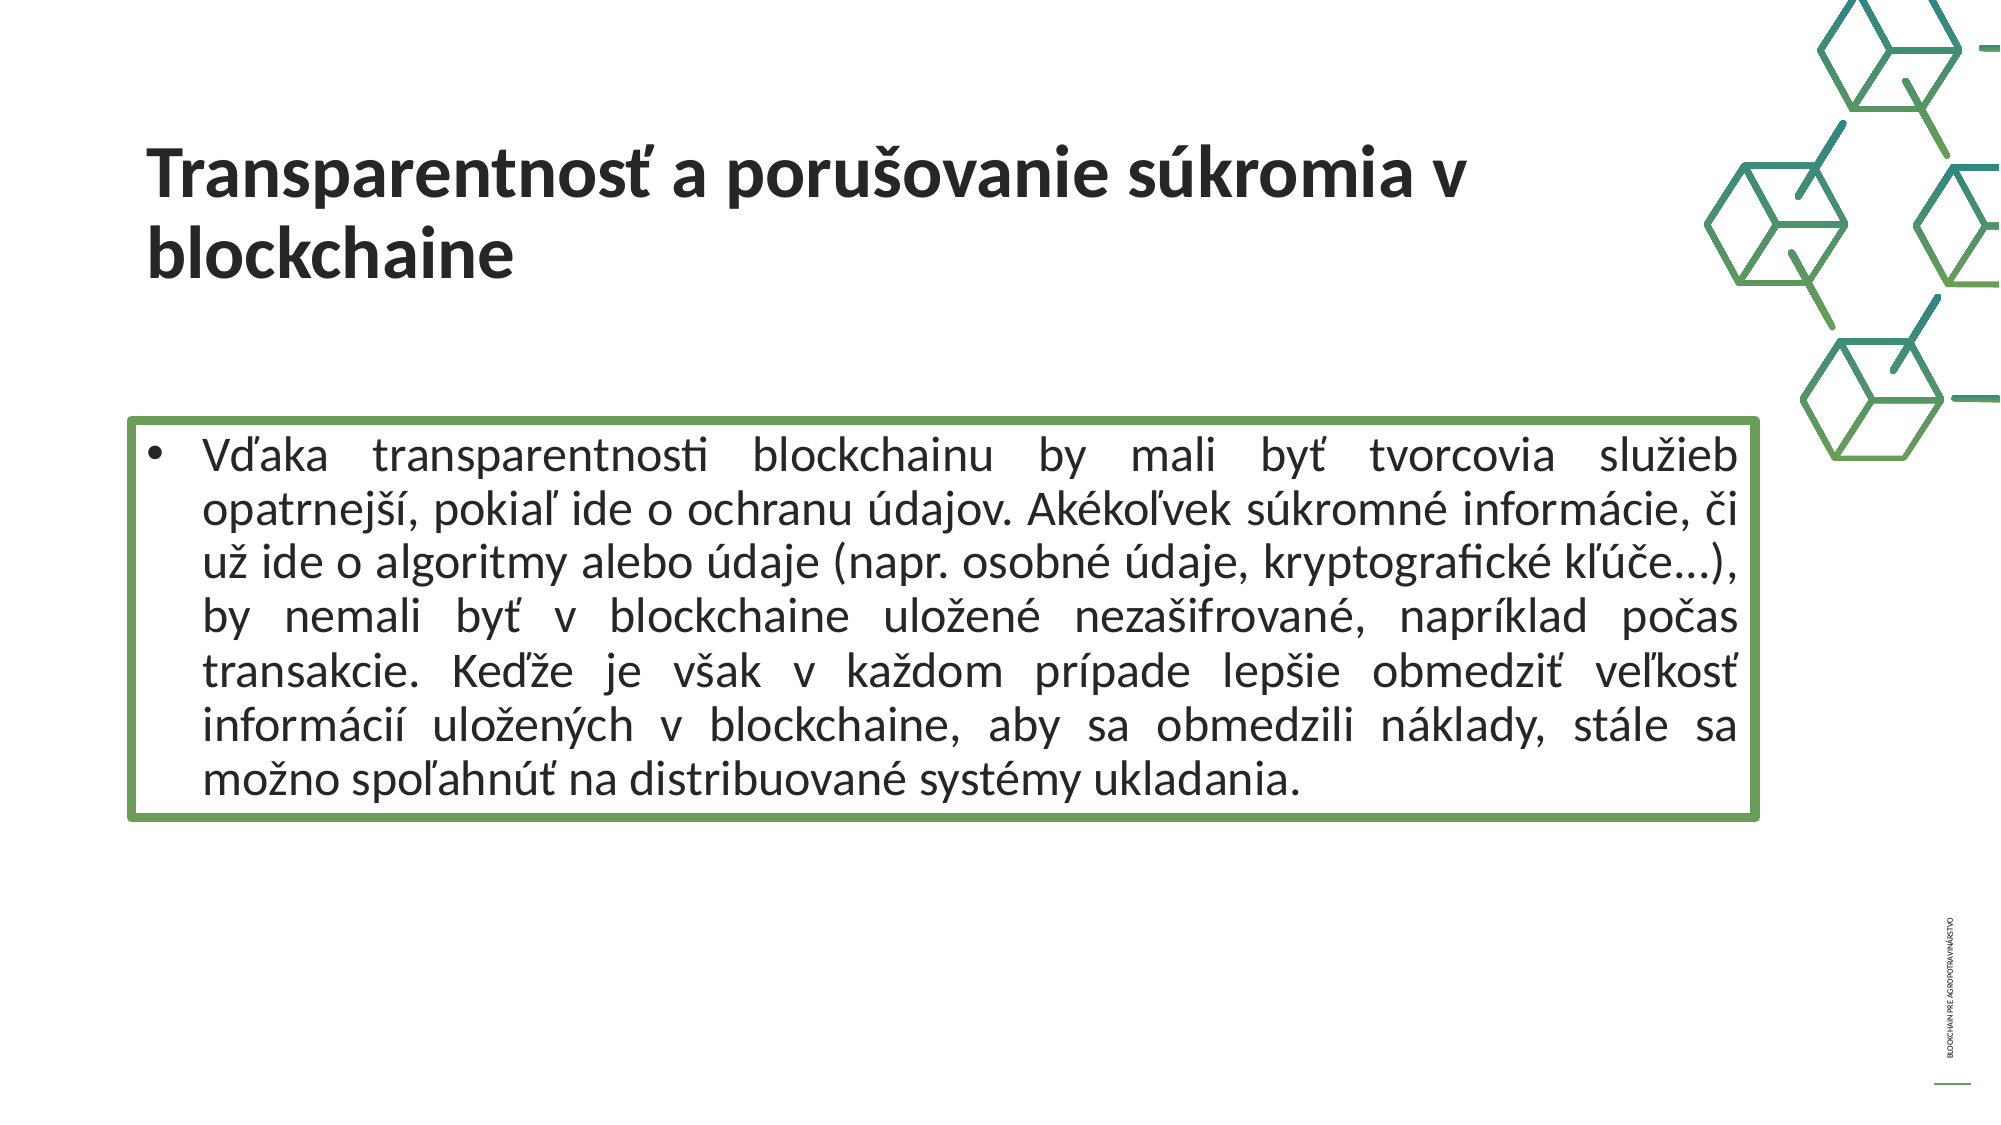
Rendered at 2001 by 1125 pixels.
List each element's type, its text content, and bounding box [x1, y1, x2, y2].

list Vďaka transparentnosti blockchainu by mali byť tvorcovia služieb opatrnejší, pokiaľ ide o ochranu údajov. Akékoľvek súkromné informácie, či už ide o algoritmy alebo údaje (napr. osobné údaje, kryptografické kľúče...), by nemali byť v blockchaine uložené nezašifrované, napríklad počas transakcie. Keďže je však v každom prípade lepšie obmedziť veľkosť informácií uložených v blockchaine, aby sa obmedzili náklady, stále sa možno spoľahnúť na distribuované systémy ukladania. [131, 420, 1755, 818]
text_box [1703, 0, 2000, 462]
list Transparentnosť a porušovanie súkromia v blockchaine [130, 124, 1698, 257]
